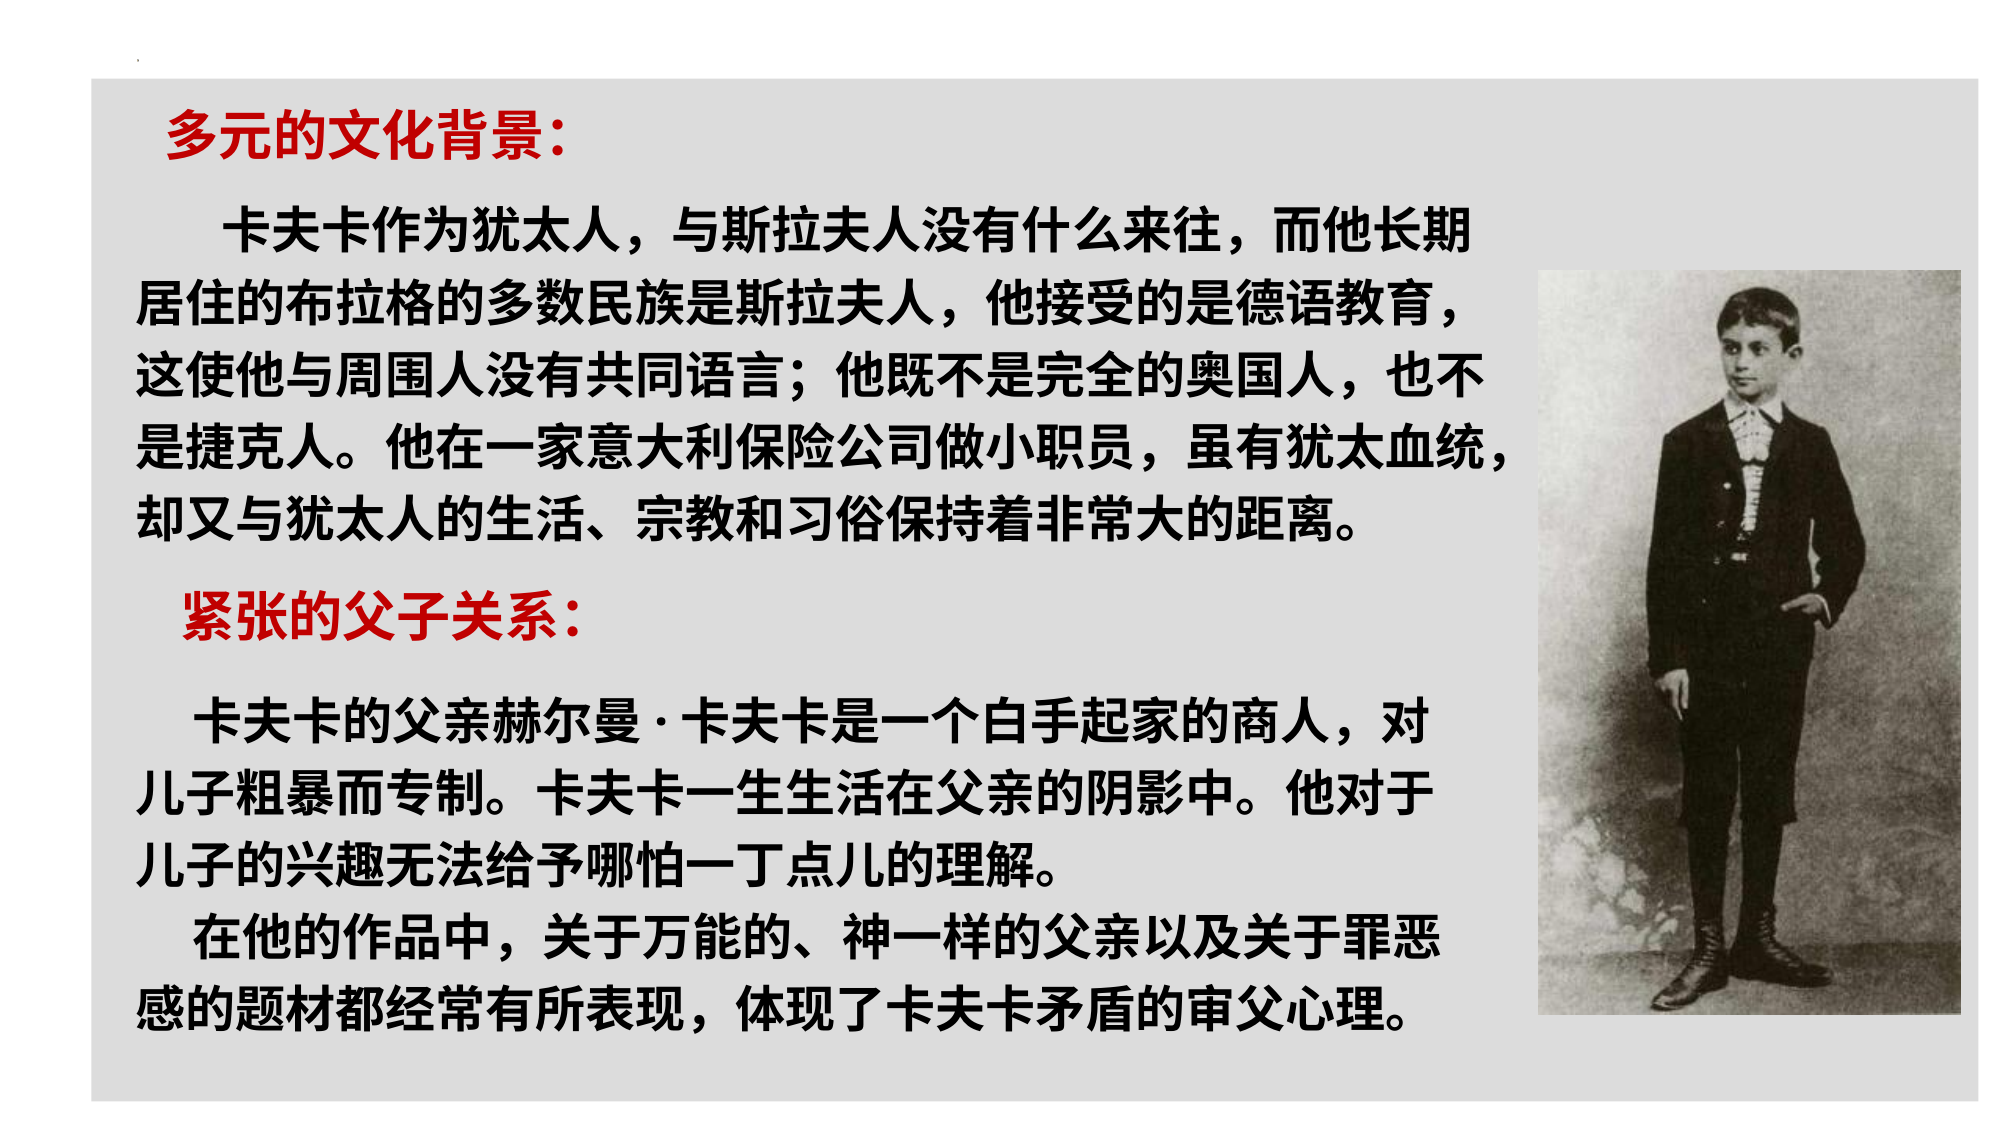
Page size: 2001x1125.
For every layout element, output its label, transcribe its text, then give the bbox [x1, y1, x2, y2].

text_box 多元的文化背景： [149, 93, 1894, 174]
text_box 紧张的父子关系： [165, 575, 1538, 655]
text_box 卡夫卡的父亲赫尔曼·卡夫卡是一个白手起家的商人，对儿子粗暴而专制。卡夫卡一生生活在父亲的阴影中。他对于儿子的兴趣无法给予哪怕一丁点儿的理解。 在他的作品中，关于万能的、神一样的父亲以及关于罪恶感的题材都经常有所表现，体现了卡夫卡矛盾的审父心理。 [120, 670, 1487, 1045]
picture [1538, 270, 1961, 1015]
text_box [90, 78, 1979, 1102]
text_box 卡夫卡作为犹太人，与斯拉夫人没有什么来往，而他长期居住的布拉格的多数民族是斯拉夫人，他接受的是德语教育，这使他与周围人没有共同语言；他既不是完全的奥国人，也不是捷克人。他在一家意大利保险公司做小职员，虽有犹太血统，却又与犹太人的生活、宗教和习俗保持着非常大的距离。 [120, 174, 1509, 556]
